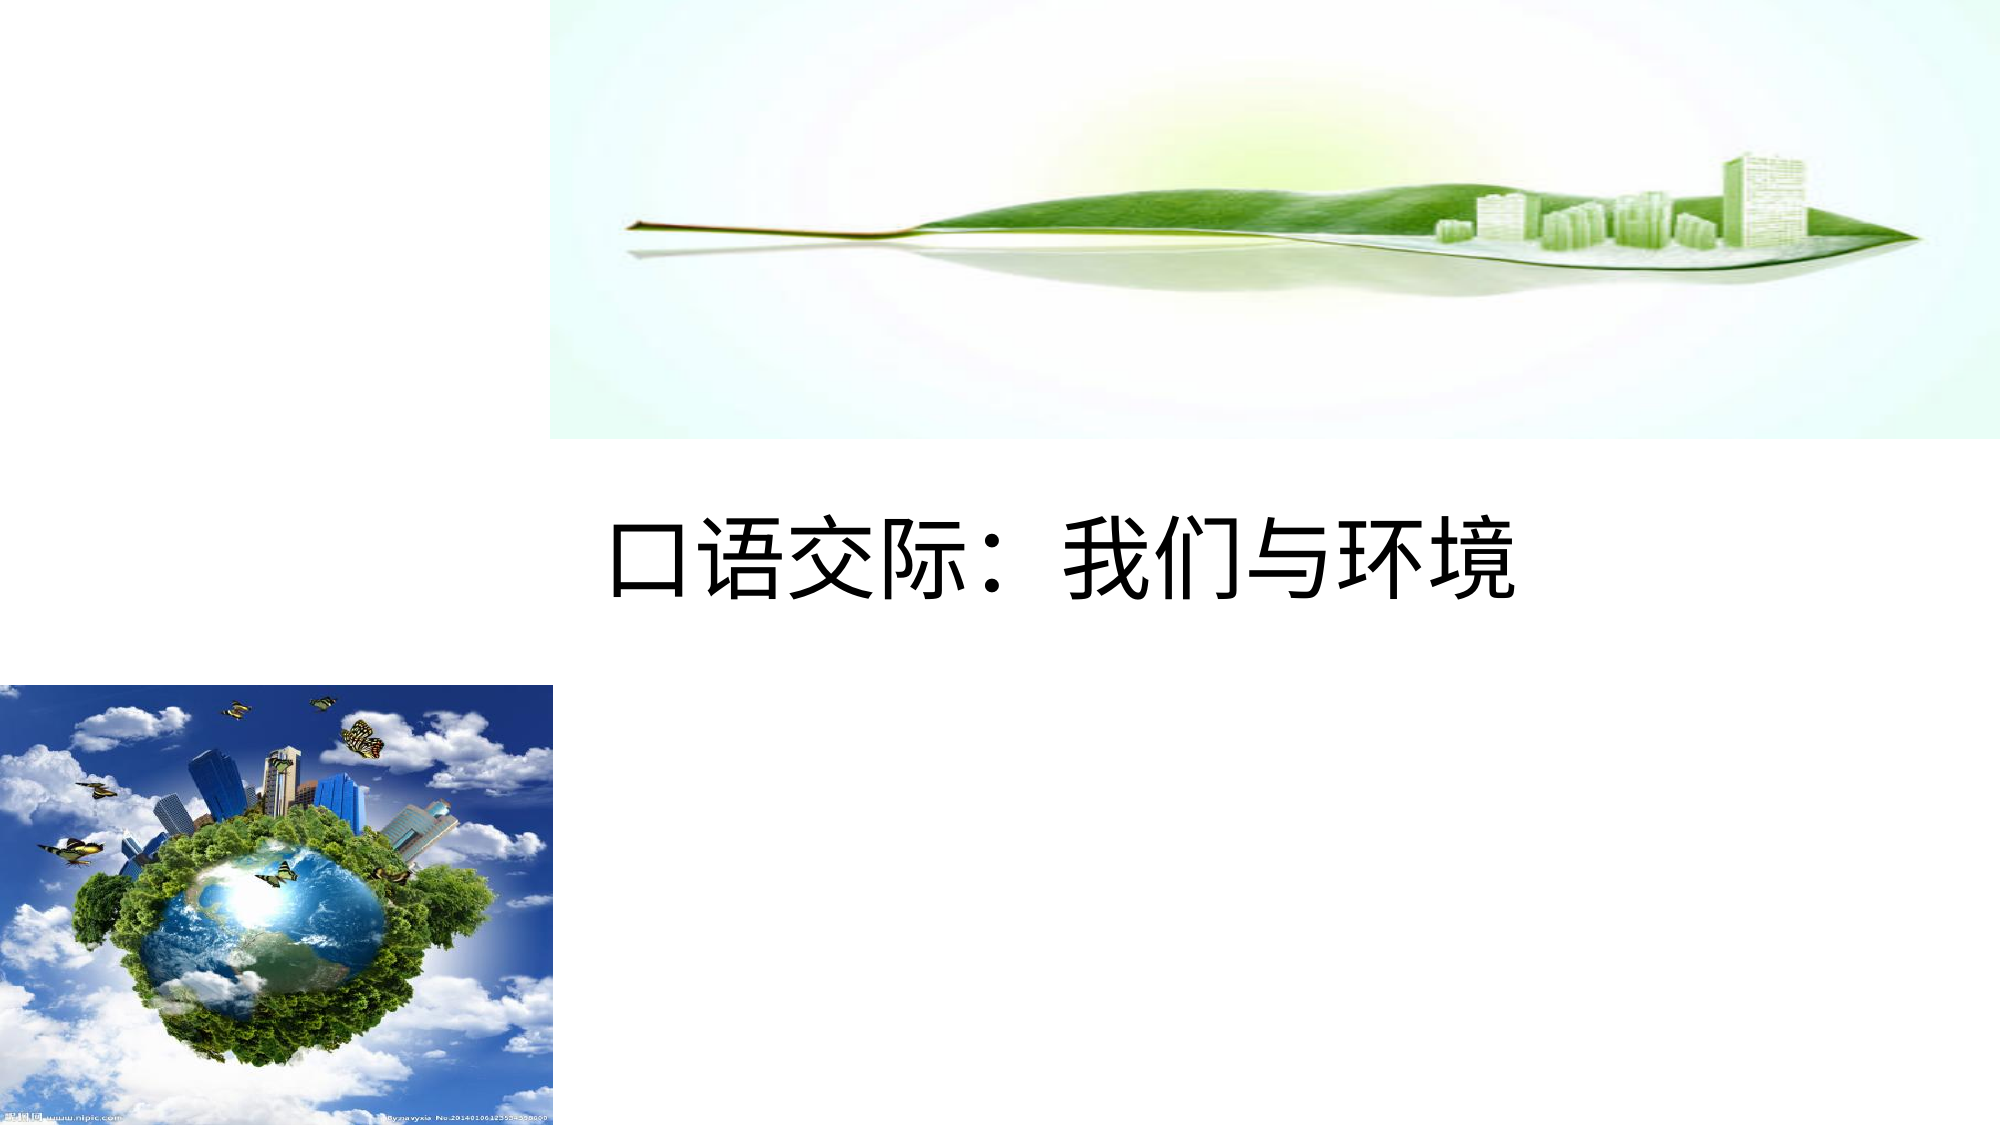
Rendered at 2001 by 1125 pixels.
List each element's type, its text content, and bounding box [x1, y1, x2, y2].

picture [0, 685, 553, 1125]
title 口语交际：我们与环境 [587, 489, 1739, 636]
picture [550, 0, 2000, 439]
